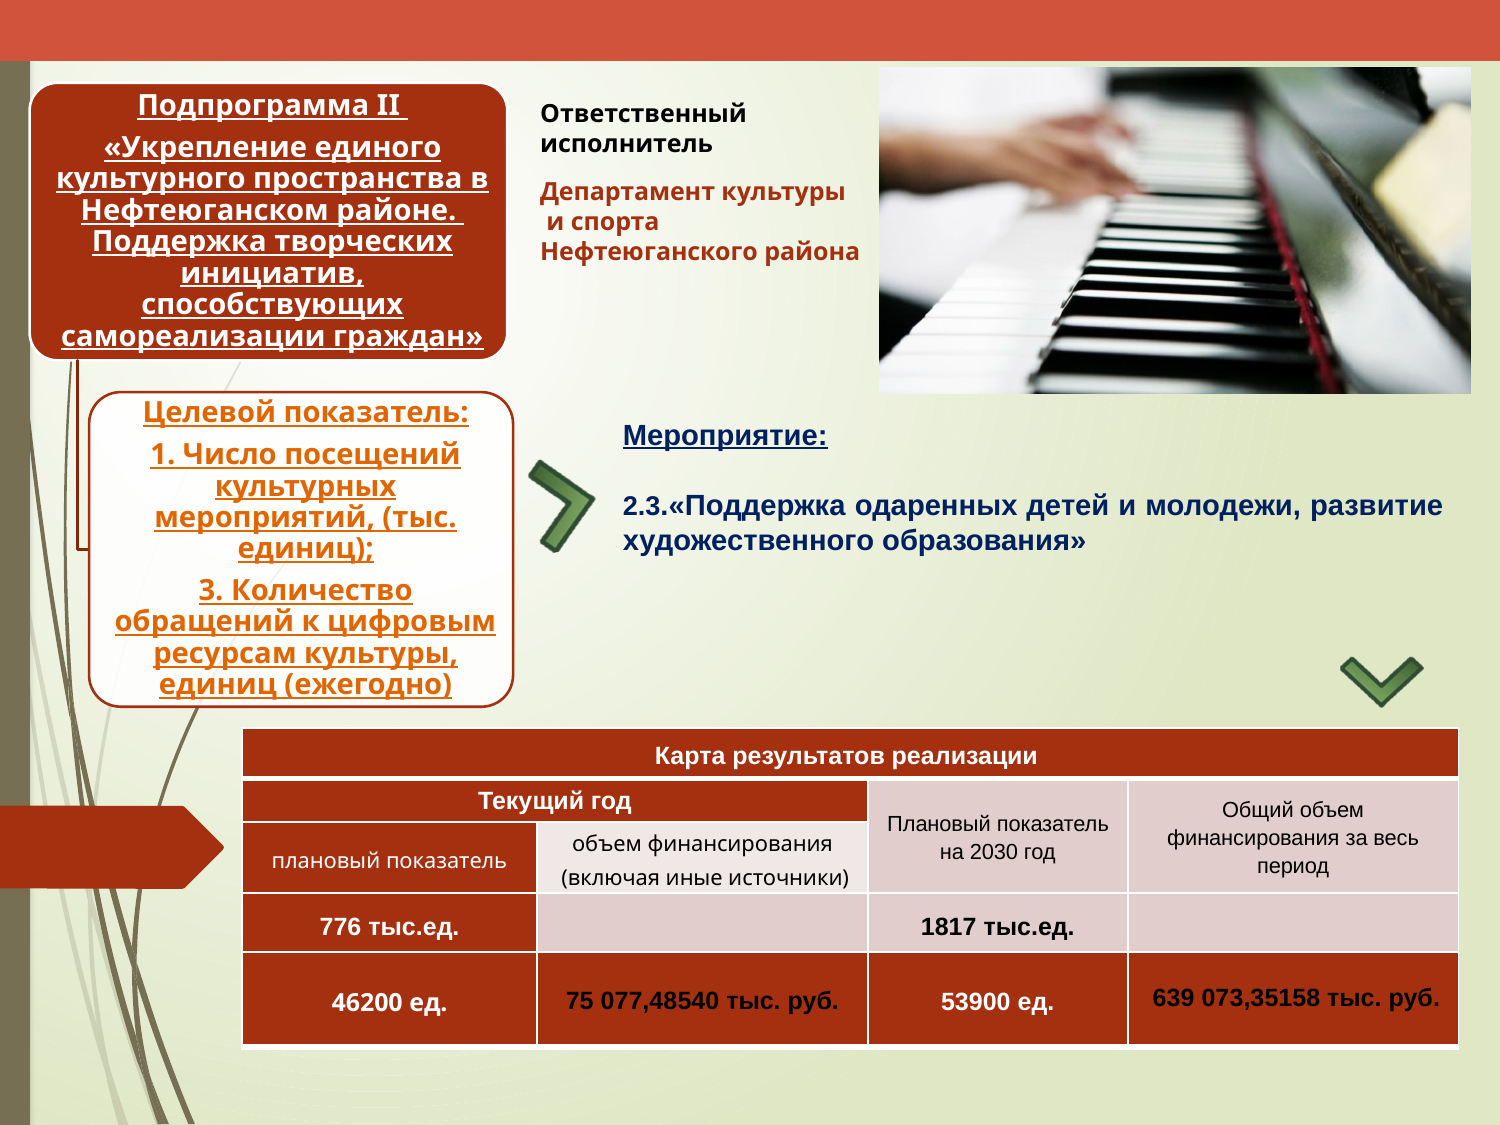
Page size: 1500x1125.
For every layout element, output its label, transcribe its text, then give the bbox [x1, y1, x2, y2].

text_box Мероприятие: 2.3.«Поддержка одаренных детей и молодежи, развитие художественного образования» [608, 408, 1459, 564]
picture [550, 431, 670, 563]
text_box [29, 68, 550, 752]
text_box Департамент культуры и спорта Нефтеюганского района [553, 167, 874, 273]
text_box Ответственный исполнитель [553, 89, 826, 165]
table_header Карта результатов реализации [243, 729, 1458, 776]
table_cell Плановый показатель на 2030 год [869, 781, 1127, 892]
picture [879, 67, 1471, 394]
picture [1340, 656, 1424, 764]
table_header 639 073,35158 тыс. руб. [1129, 953, 1458, 1044]
table_cell Текущий год [243, 781, 867, 821]
table_header 46200 ед. [243, 953, 536, 1044]
table_cell плановый показатель [243, 823, 536, 892]
table_header 53900 ед. [869, 953, 1127, 1044]
table_cell 1817 тыс.ед. [869, 894, 1127, 951]
table_cell [1129, 894, 1458, 951]
table_cell [538, 894, 867, 951]
table_header 75 077,48540 тыс. руб. [538, 953, 867, 1044]
table_cell объем финансирования (включая иные источники) [538, 823, 867, 892]
table_cell 776 тыс.ед. [243, 894, 536, 951]
table_cell Общий объем финансирования за весь период [1129, 781, 1458, 892]
picture [0, 0, 1500, 61]
